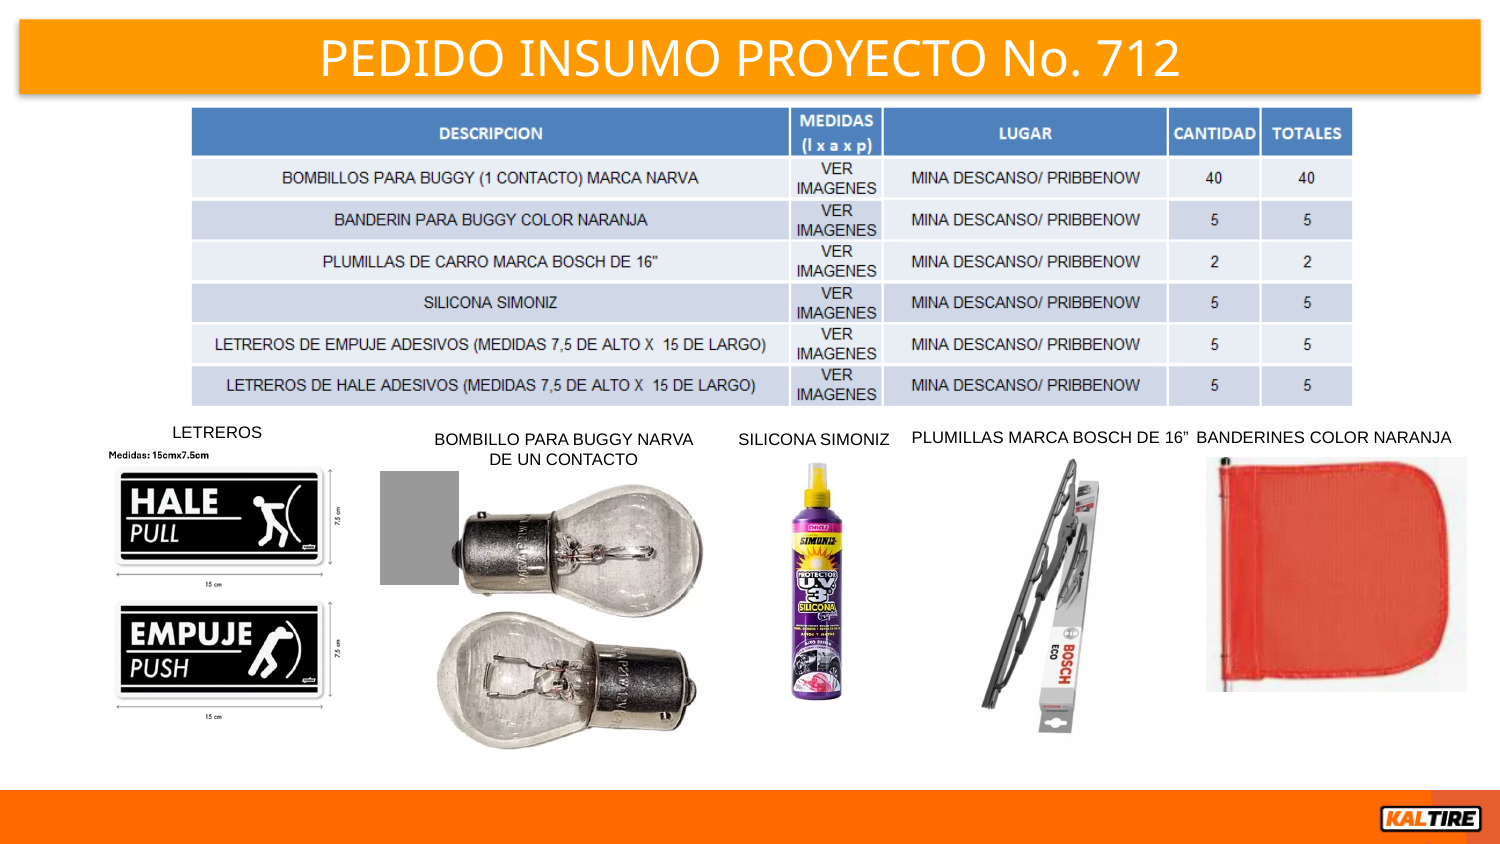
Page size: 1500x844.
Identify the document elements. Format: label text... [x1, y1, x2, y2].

picture [759, 453, 879, 710]
text_box PLUMILLAS MARCA BOSCH DE 16” [896, 422, 1117, 455]
text_box BANDERINES COLOR NARANJA [1117, 419, 1500, 455]
picture [1205, 456, 1468, 692]
picture [185, 102, 1359, 413]
text_box SILICONA SIMONIZ [607, 422, 971, 457]
picture [103, 447, 350, 731]
picture [0, 790, 1500, 844]
text_box PEDIDO INSUMO PROYECTO No. 712 [19, 19, 1481, 95]
picture [895, 455, 1193, 744]
text_box BOMBILLO PARA BUGGY NARVA DE UN CONTACTO [415, 422, 713, 463]
text_box LETREROS [10, 414, 425, 450]
picture [380, 464, 727, 761]
